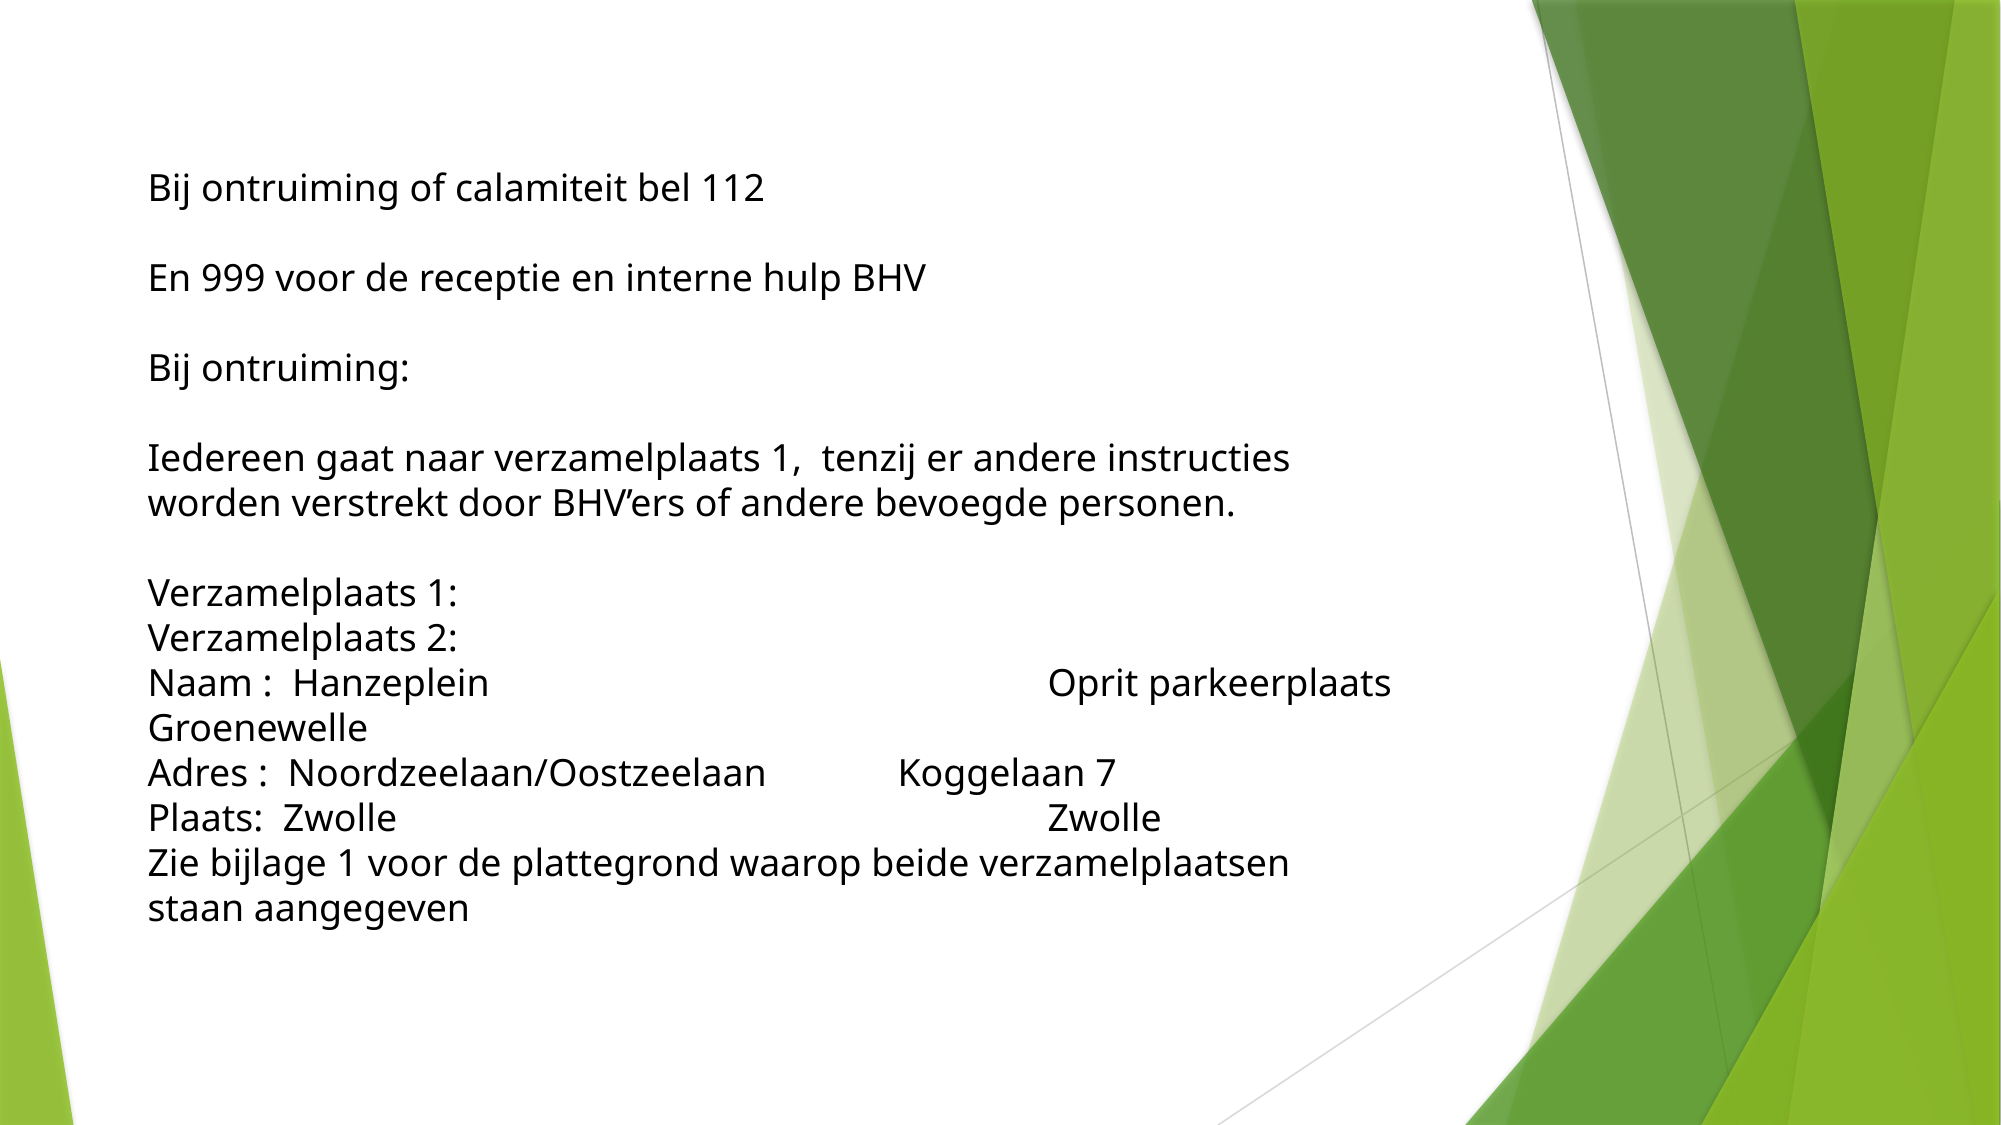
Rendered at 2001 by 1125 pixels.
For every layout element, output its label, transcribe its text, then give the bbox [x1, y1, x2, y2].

text_box Bij ontruiming of calamiteit bel 112 En 999 voor de receptie en interne hulp BHV Bij ontruiming: Iedereen gaat naar verzamelplaats 1, tenzij er andere instructies worden verstrekt door BHV’ers of andere bevoegde personen. Verzamelplaats 1: Verzamelplaats 2: Naam : Hanzeplein Oprit parkeerplaats Groenewelle Adres : Noordzeelaan/Oostzeelaan Koggelaan 7 Plaats: Zwolle Zwolle Zie bijlage 1 voor de plattegrond waarop beide verzamelplaatsen staan aangegeven [132, 156, 1413, 936]
